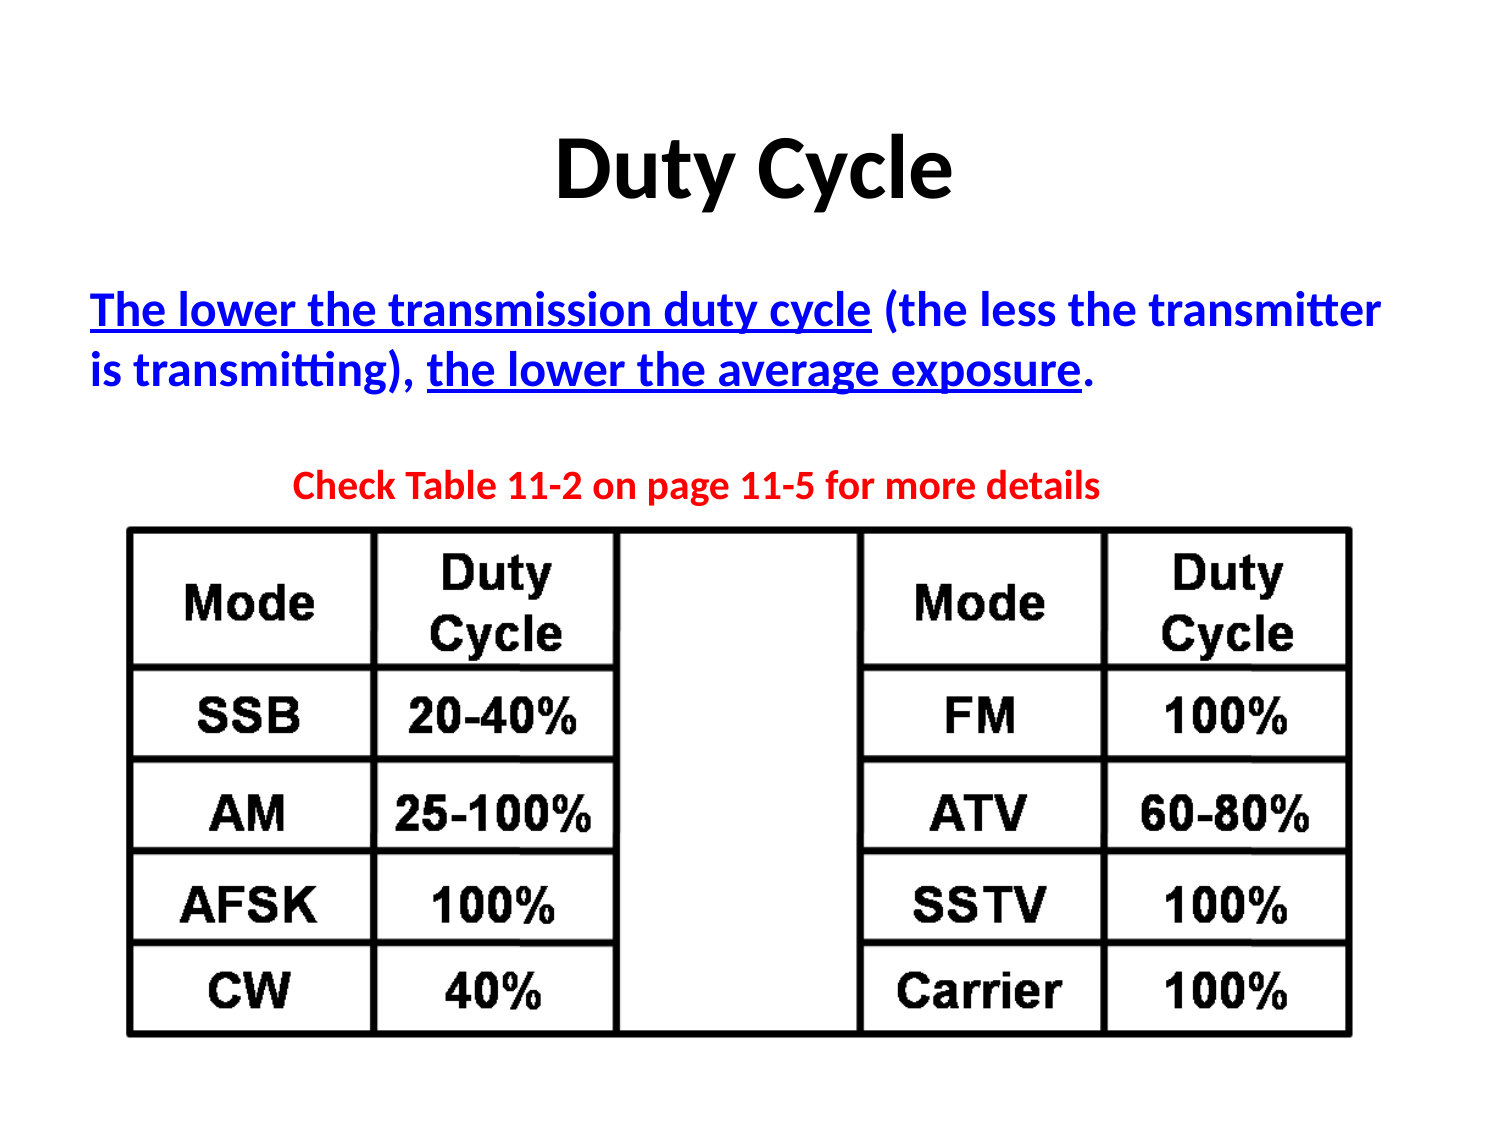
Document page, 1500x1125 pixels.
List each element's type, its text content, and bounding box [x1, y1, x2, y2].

picture [124, 524, 1354, 1039]
text_box The lower the transmission duty cycle (the less the transmitter is transmitting), the lower the average exposure. [74, 268, 1425, 404]
text_box Check Table 11-2 on page 11-5 for more details [278, 450, 1126, 515]
text_box Duty Cycle [539, 99, 971, 225]
